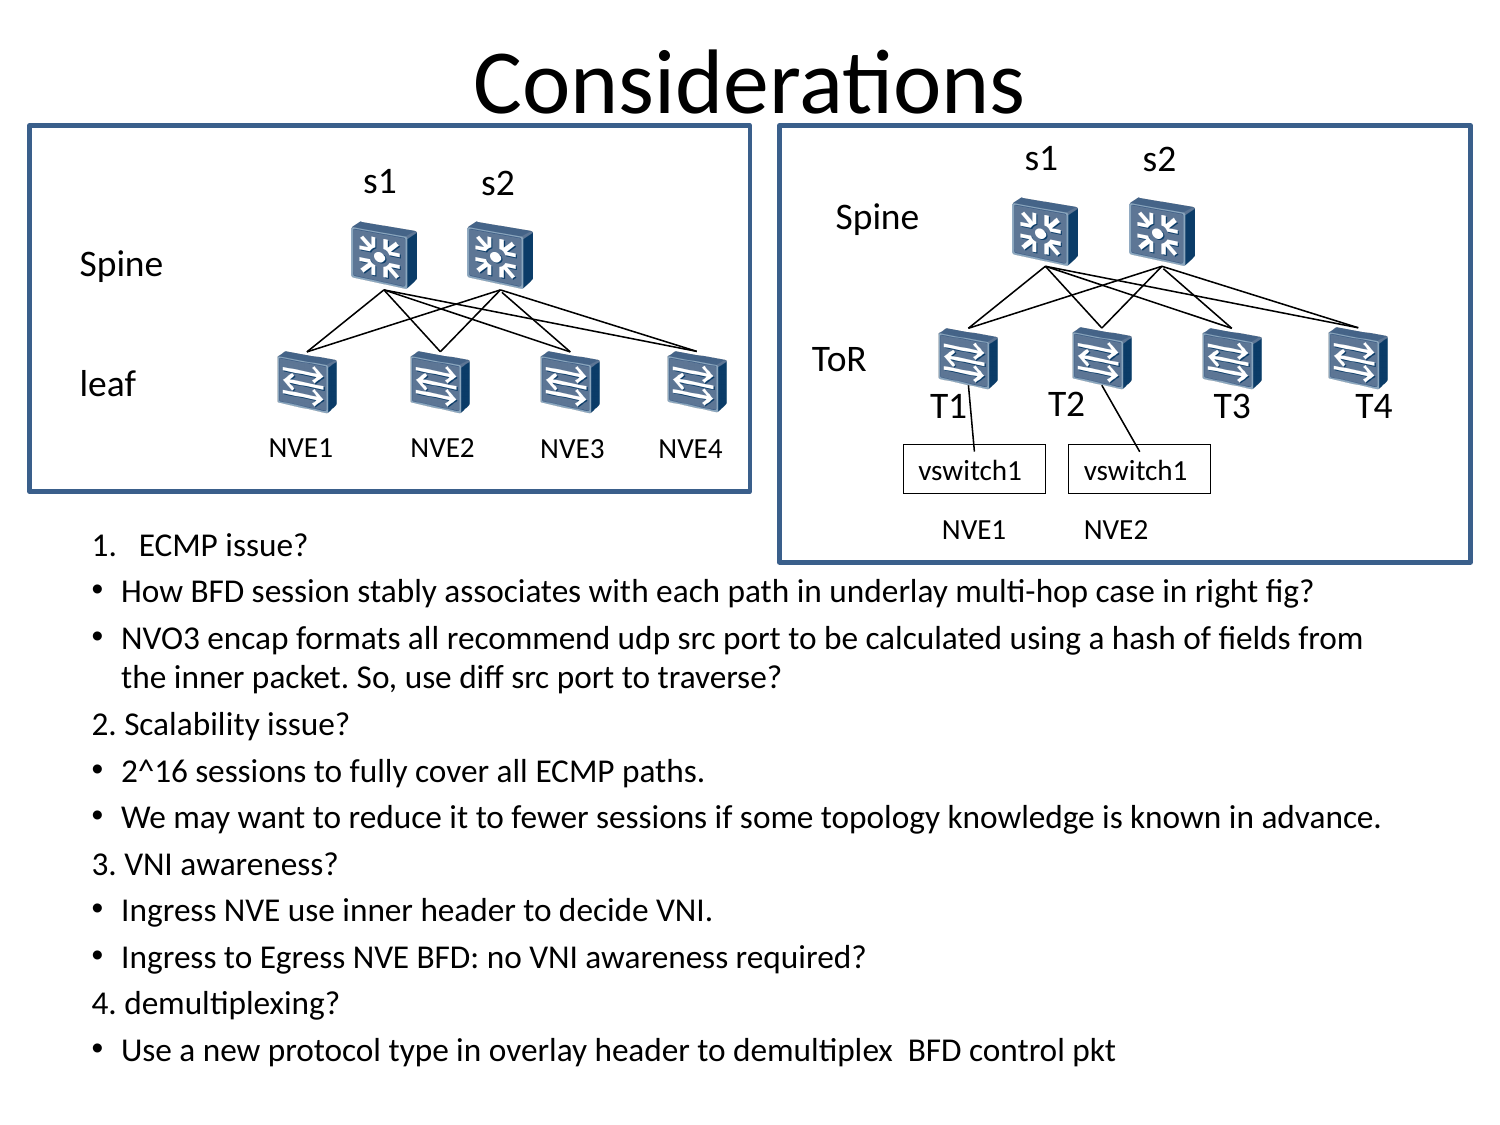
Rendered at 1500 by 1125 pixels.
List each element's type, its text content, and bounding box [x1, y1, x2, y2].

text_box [968, 385, 975, 452]
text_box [1161, 266, 1359, 328]
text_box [968, 266, 1041, 329]
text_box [64, 148, 763, 473]
picture [938, 327, 999, 391]
title Considerations [75, 7, 1425, 147]
picture [1012, 197, 1079, 266]
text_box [1101, 385, 1140, 452]
picture [1328, 327, 1388, 390]
text_box [777, 123, 1473, 565]
picture [1129, 197, 1195, 266]
text_box [27, 123, 752, 494]
list ECMP issue? How BFD session stably associates with each path in underlay multi-hop case in right fig? NVO3 encap formats all recommend udp src port to be calculated using a hash of fields from the inner packet. So, use diff src port to traverse? 2. Scalability issue? 2^16 sessions to fully cover all ECMP paths. We may want to reduce it to fewer sessions if some topology knowledge is known in advance. 3. VNI awareness? Ingress NVE use inner header to decide VNI. Ingress to Egress NVE BFD: no VNI awareness required? 4. demultiplexing? Use a new protocol type in overlay header to demultiplex BFD control pkt [76, 515, 1427, 1125]
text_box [1045, 266, 1159, 328]
picture [1072, 329, 1132, 390]
picture [1202, 328, 1262, 391]
